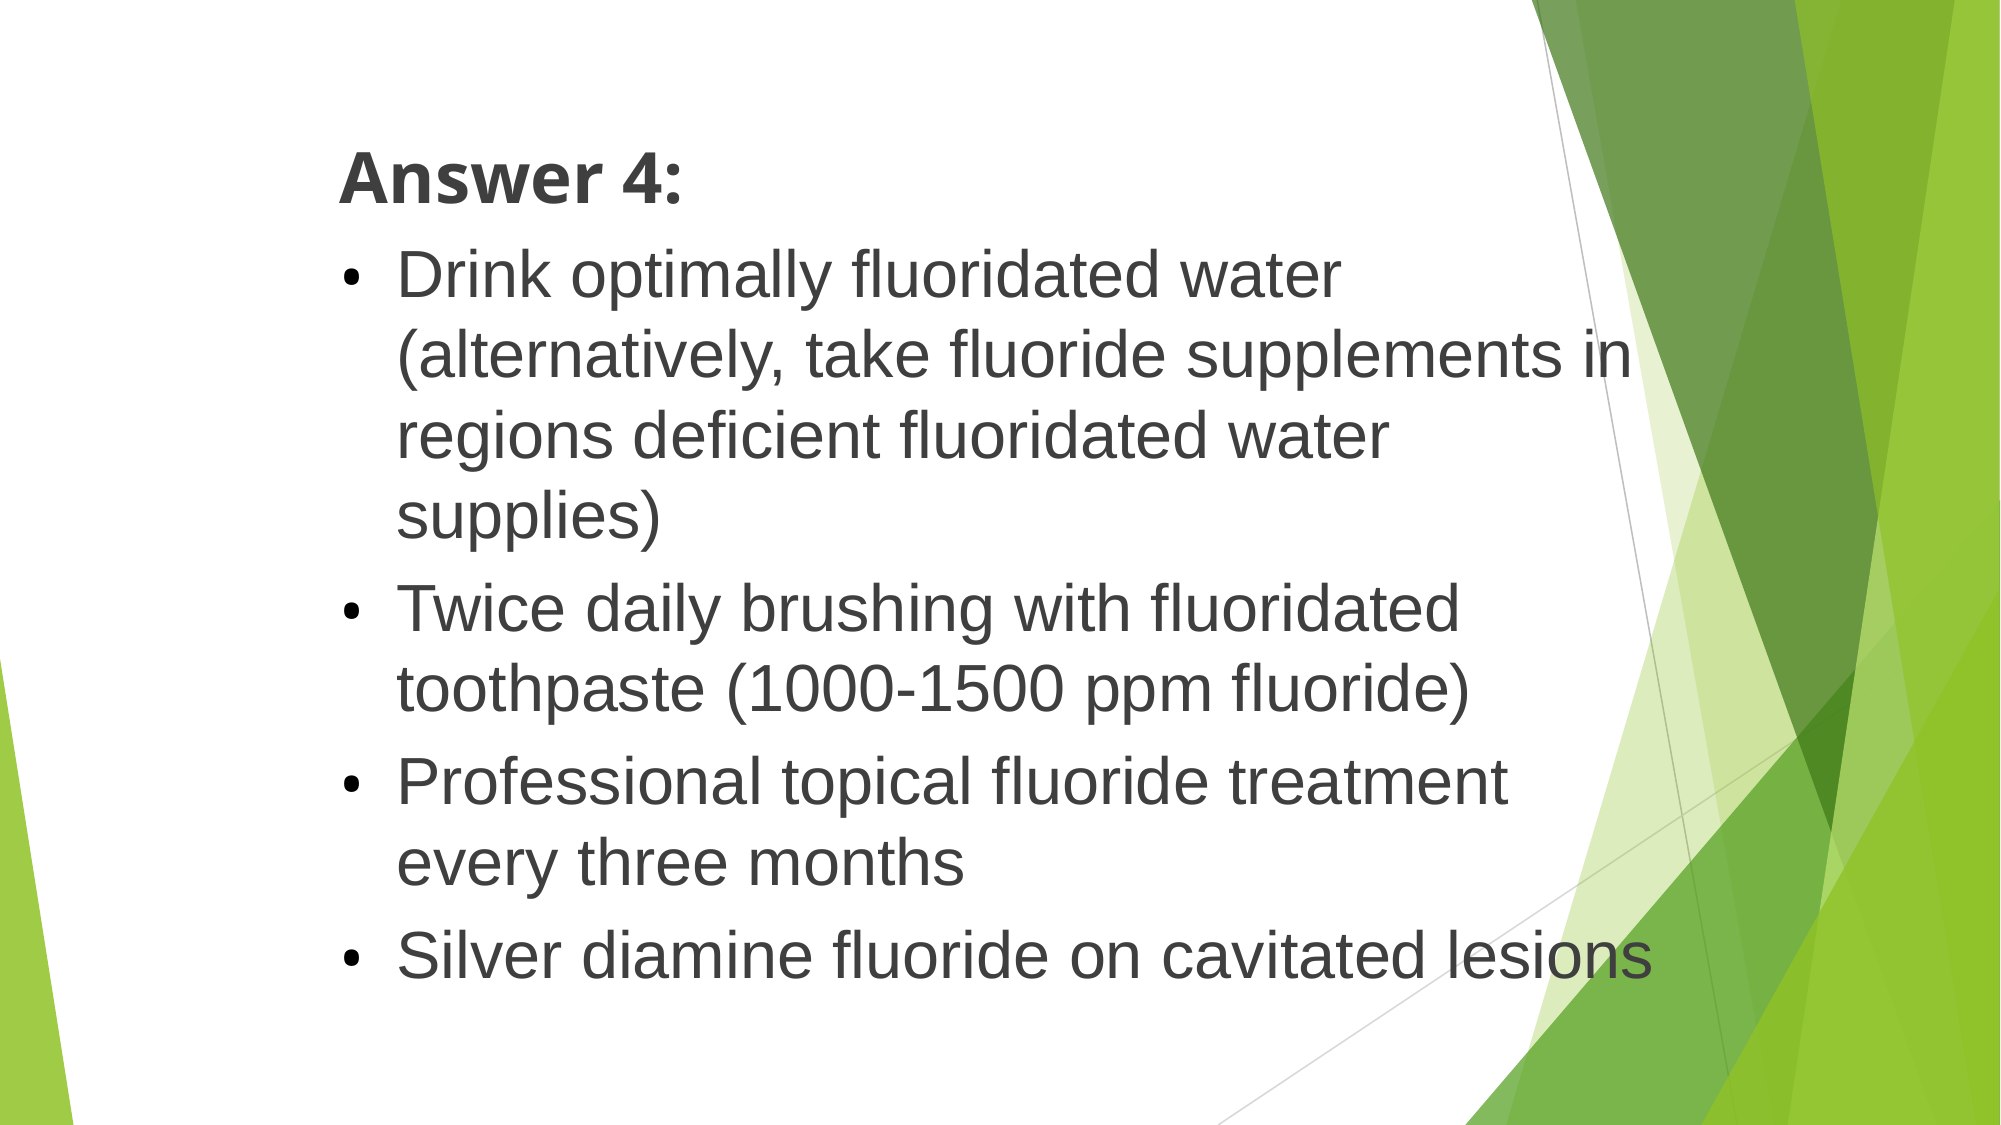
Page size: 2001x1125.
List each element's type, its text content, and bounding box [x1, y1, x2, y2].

list Answer 4: Drink optimally fluoridated water (alternatively, take fluoride supplements in regions deficient fluoridated water supplies) Twice daily brushing with fluoridated toothpaste (1000-1500 ppm fluoride) Professional topical fluoride treatment every three months Silver diamine fluoride on cavitated lesions [324, 125, 1675, 1005]
